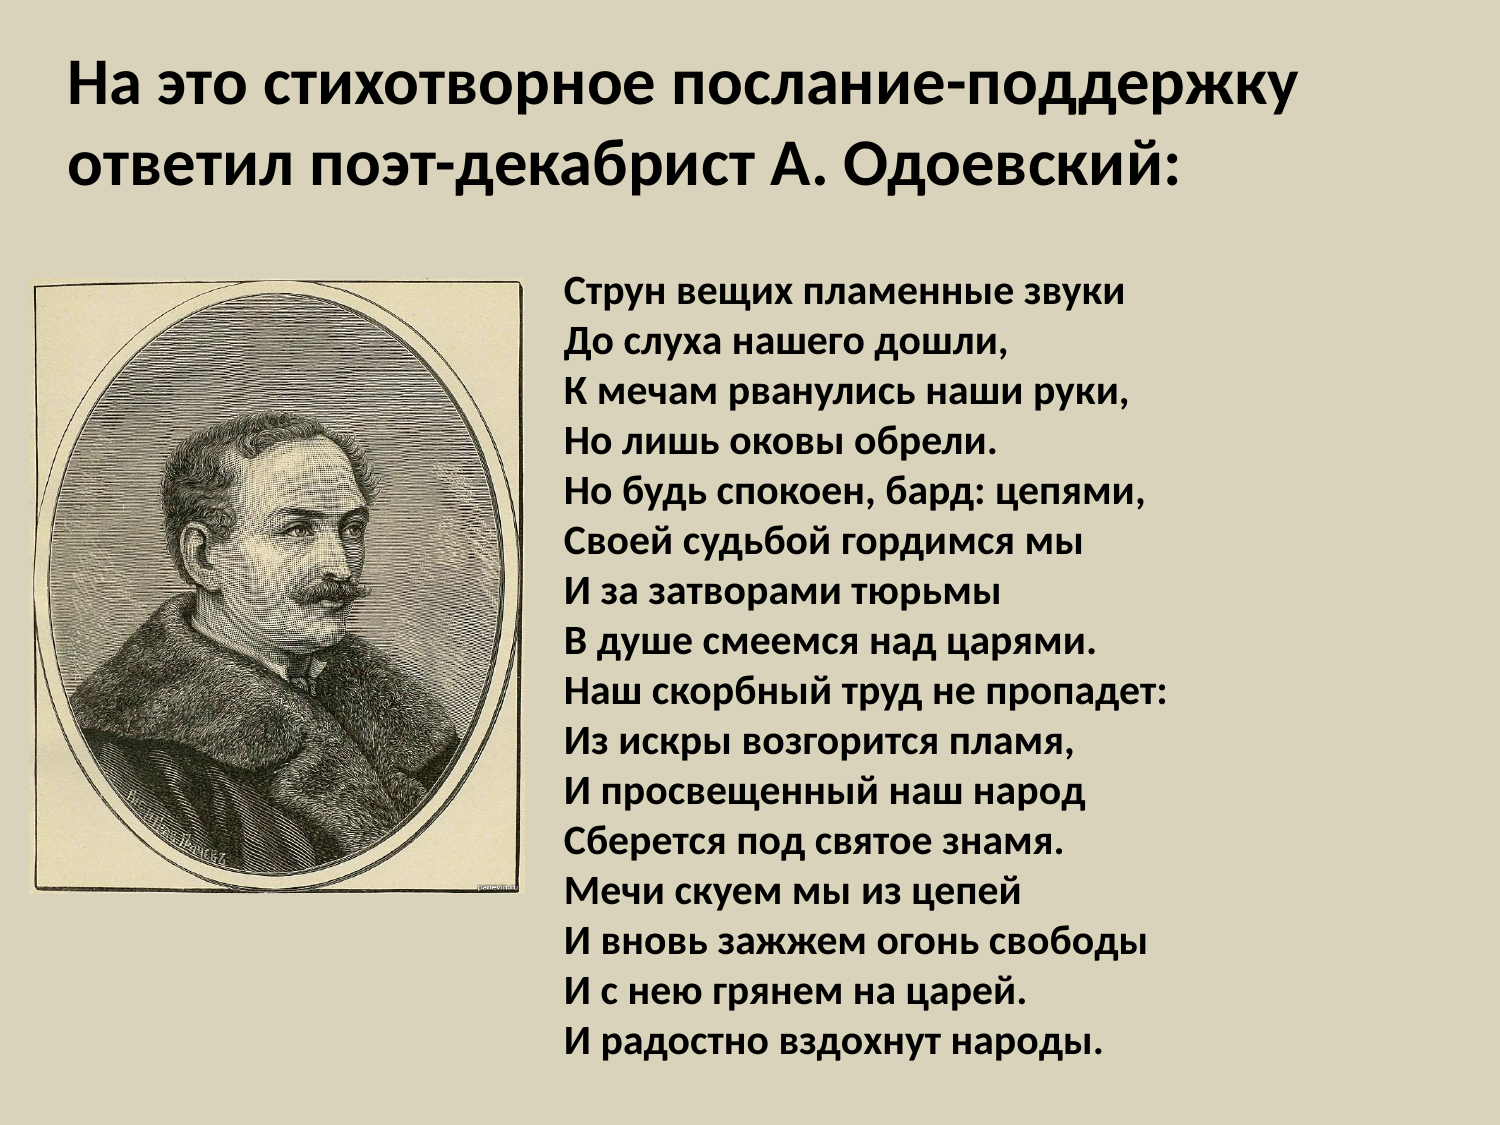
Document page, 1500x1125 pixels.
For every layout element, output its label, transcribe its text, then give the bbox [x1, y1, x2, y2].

picture [29, 278, 525, 894]
text_box На это стихотворное послание-поддержку ответил поэт-декабрист А. Одоевский: [53, 30, 1459, 206]
text_box Струн вещих пламенные звуки До слуха нашего дошли, К мечам рванулись наши руки, Но лишь оковы обрели. Но будь спокоен, бард: цепями, Своей судьбой гордимся мы И за затворами тюрьмы В душе смеемся над царями. Наш скорбный труд не пропадет: Из искры возгорится пламя, И просвещенный наш народ Сберется под святое знамя. Мечи скуем мы из цепей И вновь зажжем огонь свободы И с нею грянем на царей. И радостно вздохнут народы. [549, 255, 1247, 1071]
